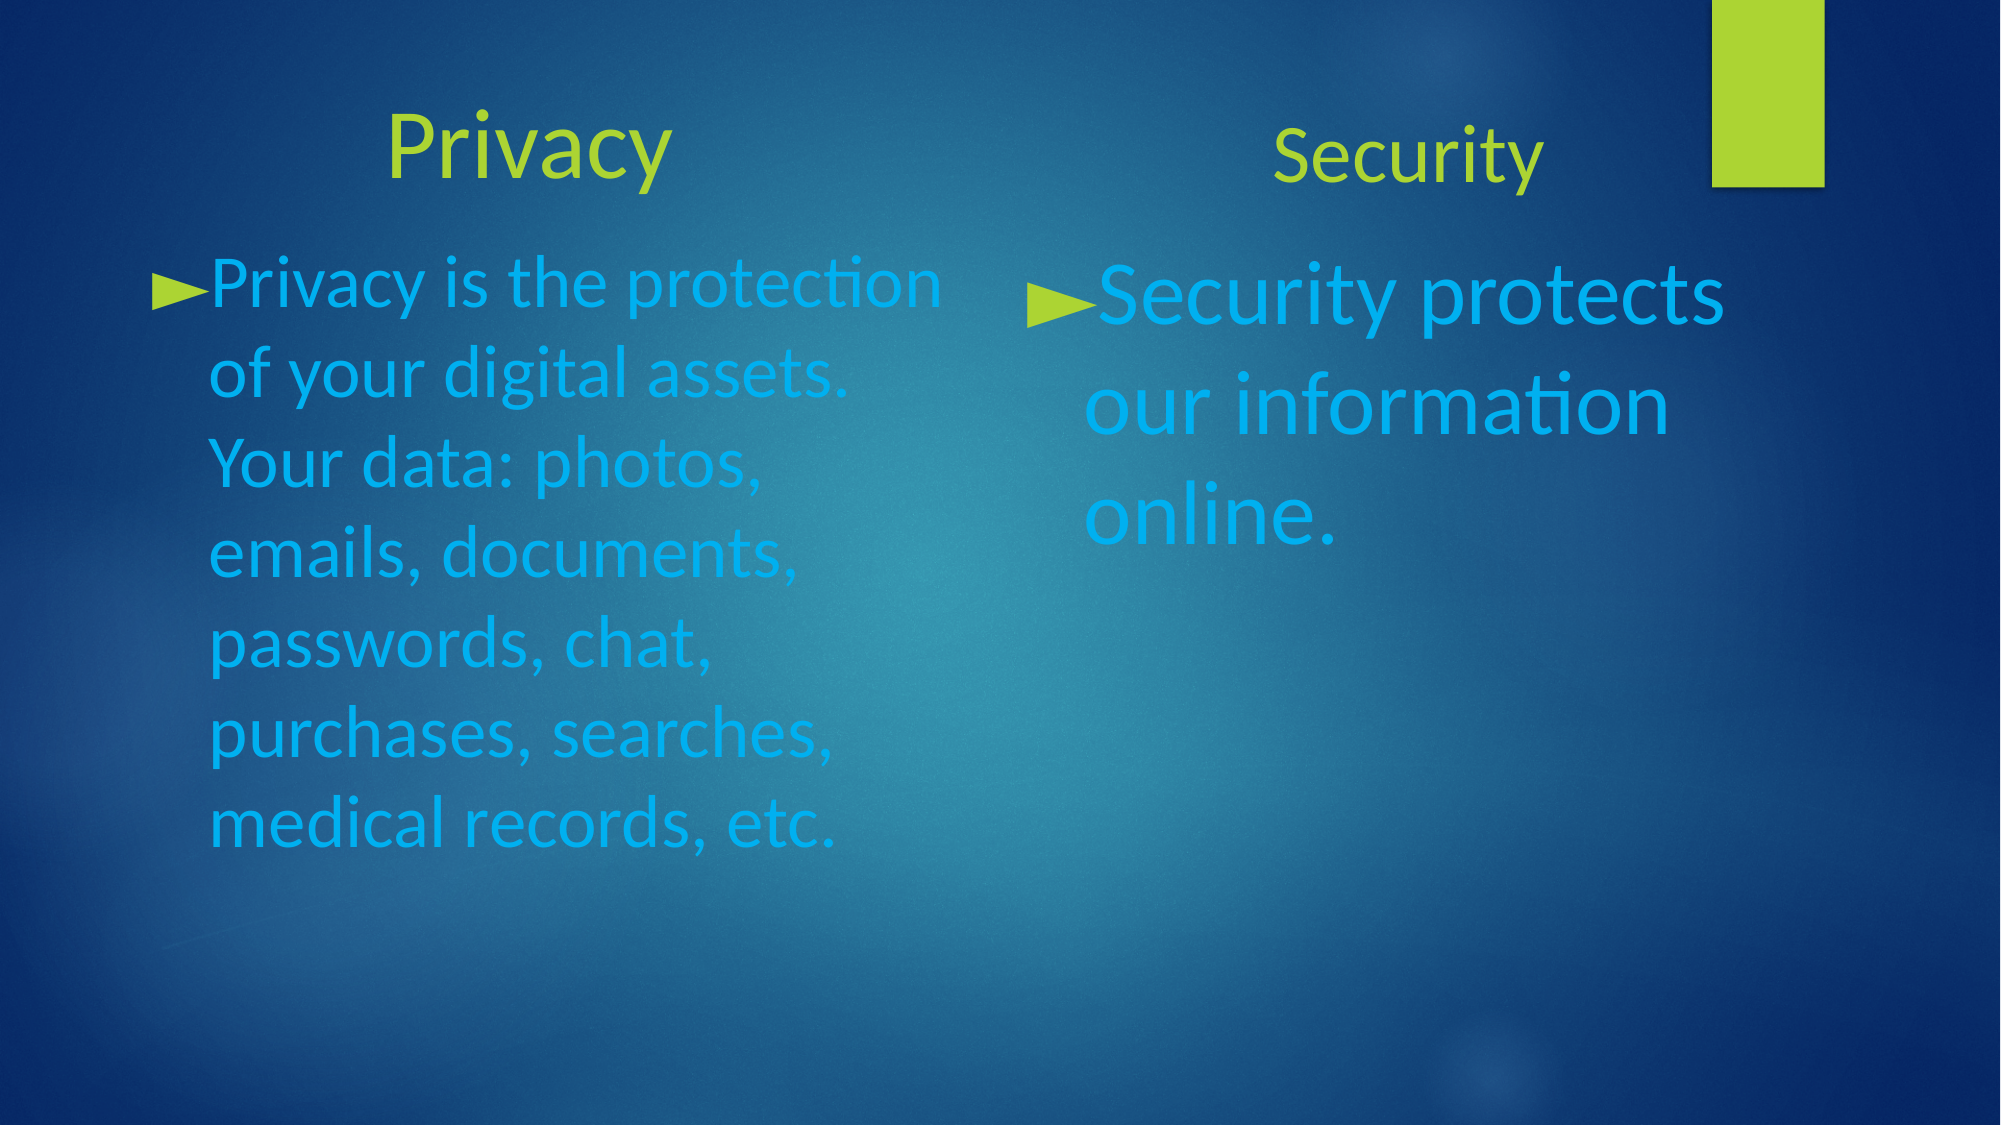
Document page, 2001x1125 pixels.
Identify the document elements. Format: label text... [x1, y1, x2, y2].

list Security [983, 71, 1835, 207]
list Security protects our information online. [1012, 224, 1863, 1016]
list Privacy [106, 71, 953, 207]
list Privacy is the protection of your digital assets. Your data: photos, emails, documents, passwords, chat, purchases, searches, medical records, etc. [137, 224, 984, 1016]
picture [0, 0, 2001, 1125]
